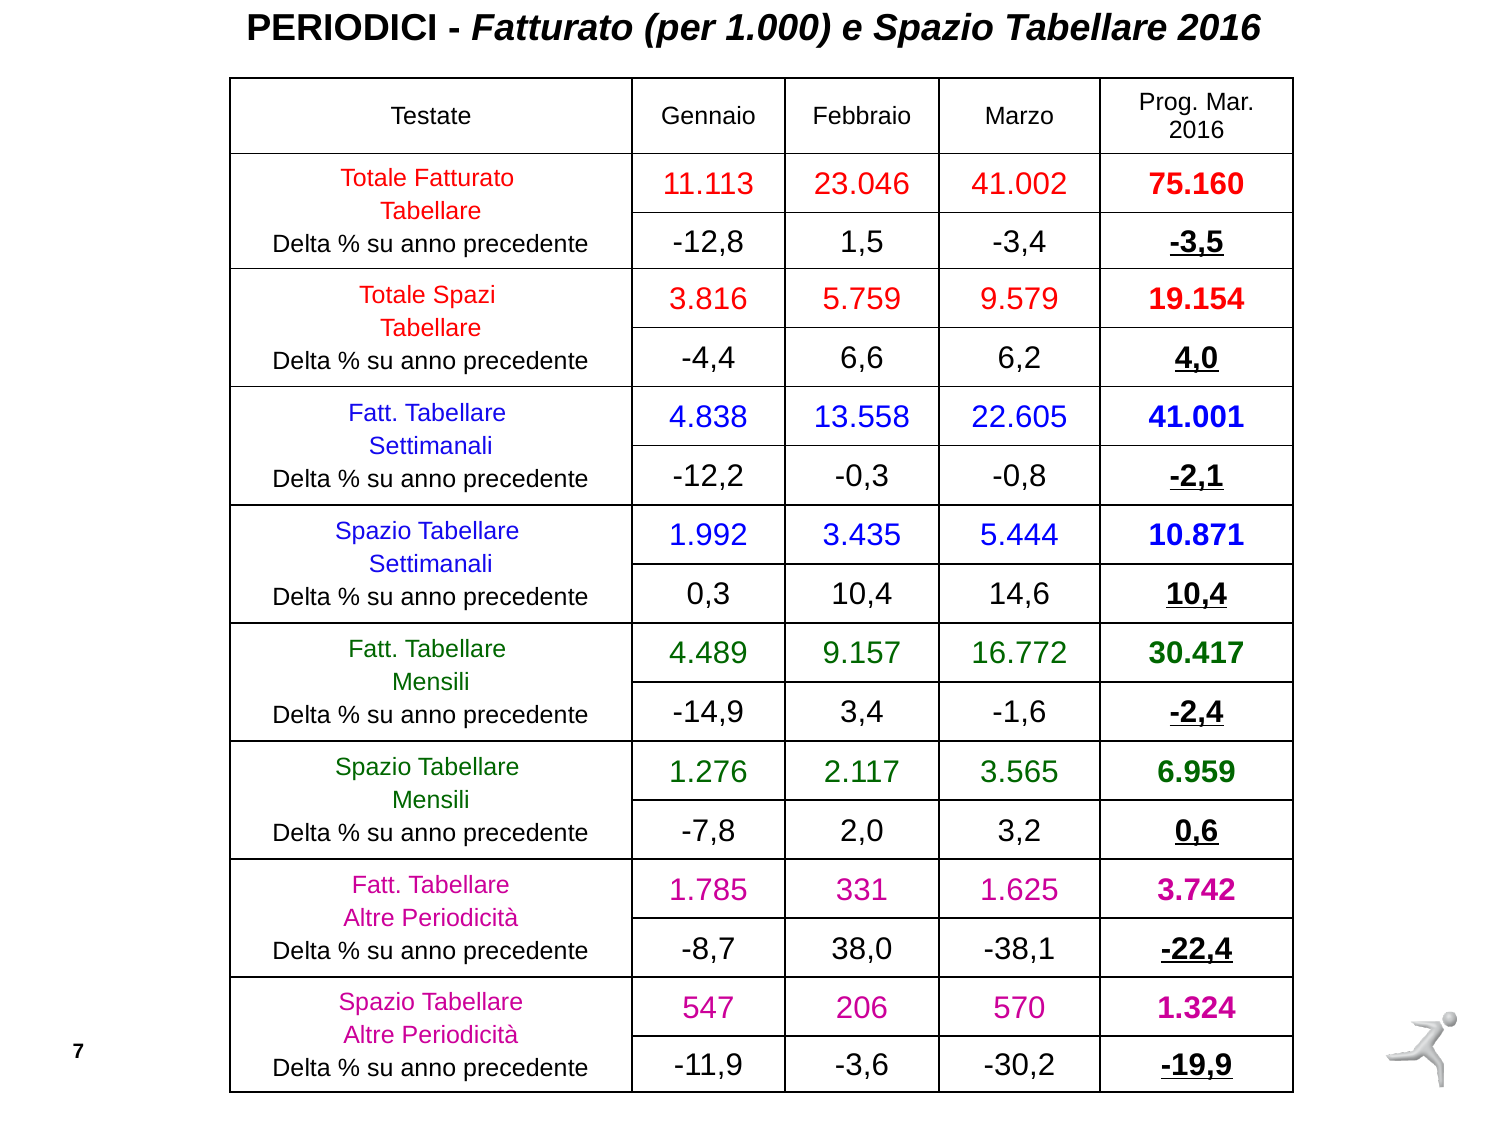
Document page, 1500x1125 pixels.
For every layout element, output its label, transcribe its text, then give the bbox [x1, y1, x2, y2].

table_cell -1,6 [940, 683, 1099, 740]
table_header Marzo [940, 79, 1099, 153]
table_cell 10.871 [1101, 506, 1292, 563]
table_header Testate [231, 79, 631, 153]
table_cell 3.816 [633, 269, 784, 327]
table_cell 206 [786, 978, 938, 1035]
table_cell 10,4 [1101, 565, 1292, 622]
table_cell 19.154 [1101, 269, 1292, 327]
table_cell 0,6 [1101, 801, 1292, 858]
table_cell -8,7 [633, 919, 784, 976]
table_cell 13.558 [786, 387, 938, 445]
table_cell 1.276 [633, 742, 784, 799]
table_cell 3.435 [786, 506, 938, 563]
table_cell 11.113 [633, 154, 784, 212]
text_box [645, 42, 676, 77]
table_cell -2,4 [1101, 683, 1292, 740]
table_cell 3,2 [940, 801, 1099, 858]
table_cell 1,5 [786, 213, 938, 268]
table_cell 570 [940, 978, 1099, 1035]
table_cell 6.959 [1101, 742, 1292, 799]
table_cell -0,8 [940, 446, 1099, 504]
table_cell -12,2 [633, 446, 784, 504]
table_cell 5.444 [940, 506, 1099, 563]
text_box [601, 32, 632, 77]
table_cell 38,0 [786, 919, 938, 976]
table_cell 6,2 [940, 328, 1099, 386]
text_box PERIODICI - Fatturato (per 1.000) e Spazio Tabellare 2016 [29, 0, 1447, 56]
table_cell -11,9 [633, 1037, 784, 1091]
table_cell 16.772 [940, 624, 1099, 681]
table_cell Spazio Tabellare Settimanali Delta % su anno precedente [231, 506, 631, 622]
table_cell 9.157 [786, 624, 938, 681]
table_cell -3,5 [1101, 213, 1292, 268]
picture [1366, 990, 1476, 1109]
table_cell Spazio Tabellare Mensili Delta % su anno precedente [231, 742, 631, 858]
table_cell -30,2 [940, 1037, 1099, 1091]
table_cell 4.489 [633, 624, 784, 681]
table_cell 4,0 [1101, 328, 1292, 386]
table_cell -19,9 [1101, 1037, 1292, 1091]
table_header Febbraio [786, 79, 938, 153]
table_cell 3.565 [940, 742, 1099, 799]
table_cell -38,1 [940, 919, 1099, 976]
table_cell 4.838 [633, 387, 784, 445]
table_cell 331 [786, 860, 938, 917]
table_cell -14,9 [633, 683, 784, 740]
table_cell -3,4 [940, 213, 1099, 268]
table_cell 0,3 [633, 565, 784, 622]
table_cell 1.785 [633, 860, 784, 917]
table_cell 30.417 [1101, 624, 1292, 681]
table_header Prog. Mar. 2016 [1101, 79, 1292, 153]
table_cell 3,4 [786, 683, 938, 740]
table_cell 1.625 [940, 860, 1099, 917]
table_cell Fatt. Tabellare Settimanali Delta % su anno precedente [231, 387, 631, 504]
table_cell -3,6 [786, 1037, 938, 1091]
table_cell 2,0 [786, 801, 938, 858]
table_cell -7,8 [633, 801, 784, 858]
table_cell Fatt. Tabellare Mensili Delta % su anno precedente [231, 624, 631, 740]
table_cell Totale Fatturato Tabellare Delta % su anno precedente [231, 154, 631, 268]
table_cell 14,6 [940, 565, 1099, 622]
table_cell 547 [633, 978, 784, 1035]
table_cell 10,4 [786, 565, 938, 622]
table_cell -4,4 [633, 328, 784, 386]
table_cell 23.046 [786, 154, 938, 212]
table_cell 6,6 [786, 328, 938, 386]
table_cell Totale Spazi Tabellare Delta % su anno precedente [231, 269, 631, 386]
table_cell -12,8 [633, 213, 784, 268]
table_cell 9.579 [940, 269, 1099, 327]
table_cell -2,1 [1101, 446, 1292, 504]
table_cell 22.605 [940, 387, 1099, 445]
table_cell Spazio Tabellare Altre Periodicità Delta % su anno precedente [231, 978, 631, 1091]
table_cell 5.759 [786, 269, 938, 327]
table_cell 2.117 [786, 742, 938, 799]
table_cell Fatt. Tabellare Altre Periodicità Delta % su anno precedente [231, 860, 631, 976]
table_header Gennaio [633, 79, 784, 153]
table_cell 41.001 [1101, 387, 1292, 445]
table_cell 1.324 [1101, 978, 1292, 1035]
table_cell 1.992 [633, 506, 784, 563]
table_cell 41.002 [940, 154, 1099, 212]
table_cell -22,4 [1101, 919, 1292, 976]
table_cell -0,3 [786, 446, 938, 504]
table_cell 3.742 [1101, 860, 1292, 917]
table_cell 75.160 [1101, 154, 1292, 212]
